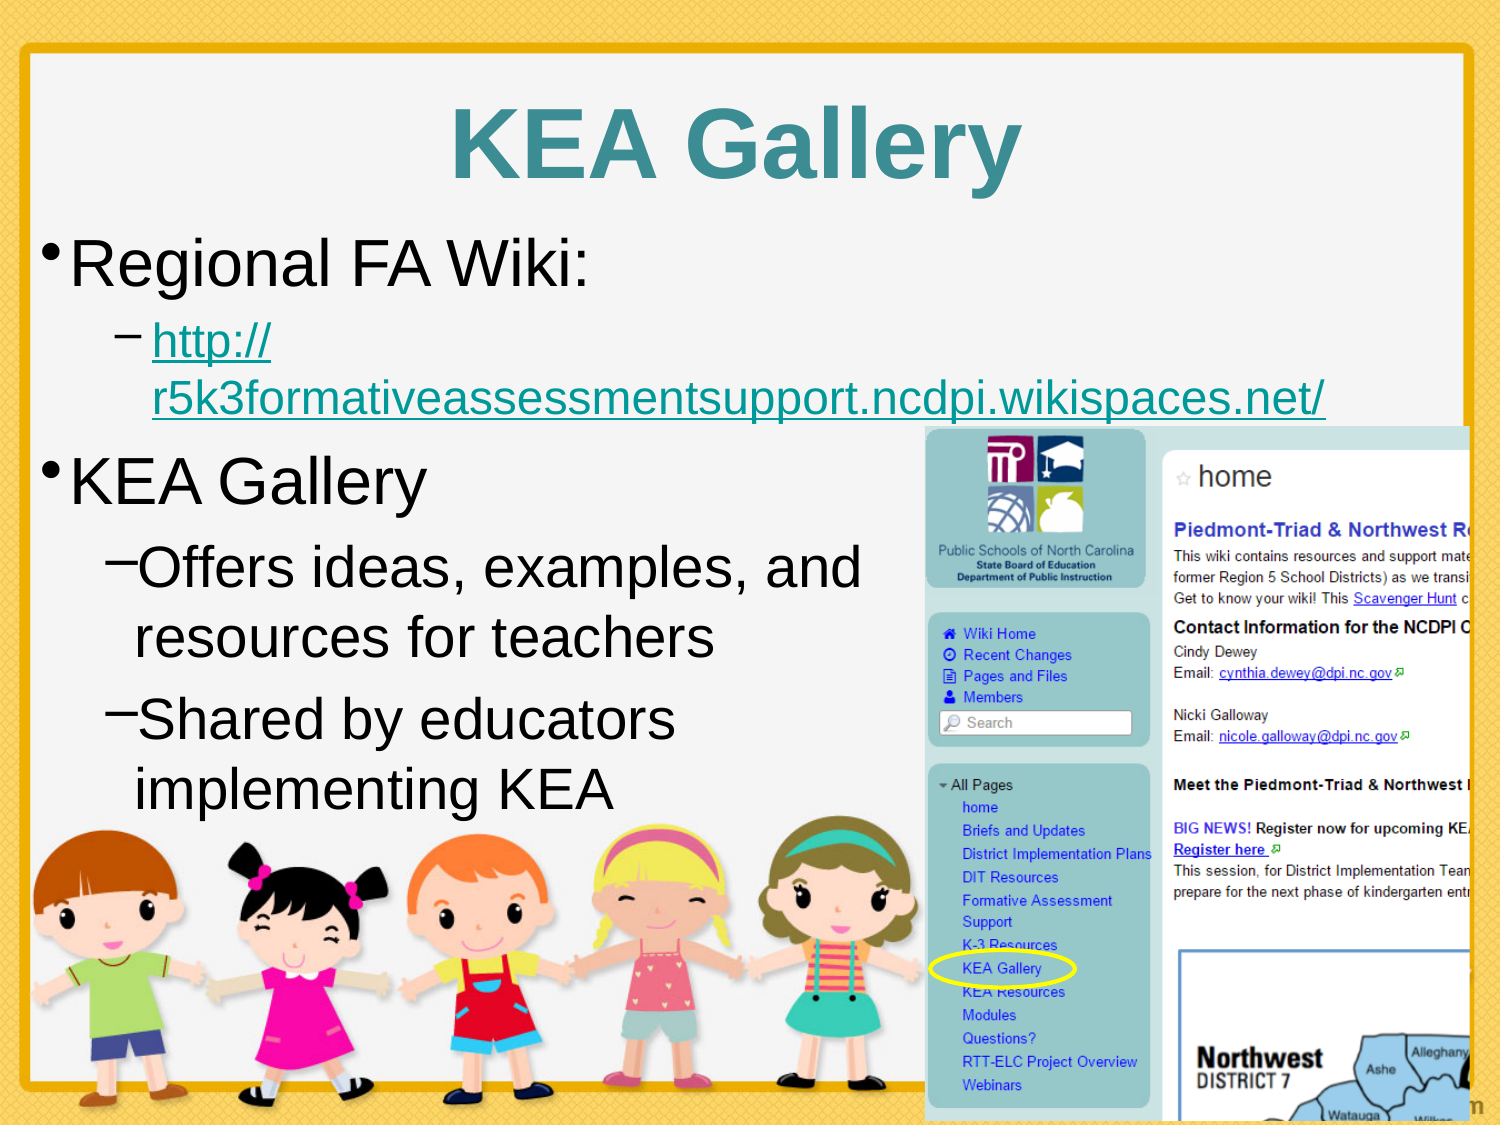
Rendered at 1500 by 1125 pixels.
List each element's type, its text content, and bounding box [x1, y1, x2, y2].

picture [0, 0, 1500, 1125]
title KEA Gallery [75, 45, 1425, 212]
list Regional FA Wiki: http://r5k3formativeassessmentsupport.ncdpi.wikispaces.net/ KEA Gallery Offers ideas, examples, and resources for teachers Shared by educators implementing KEA [24, 212, 1458, 993]
